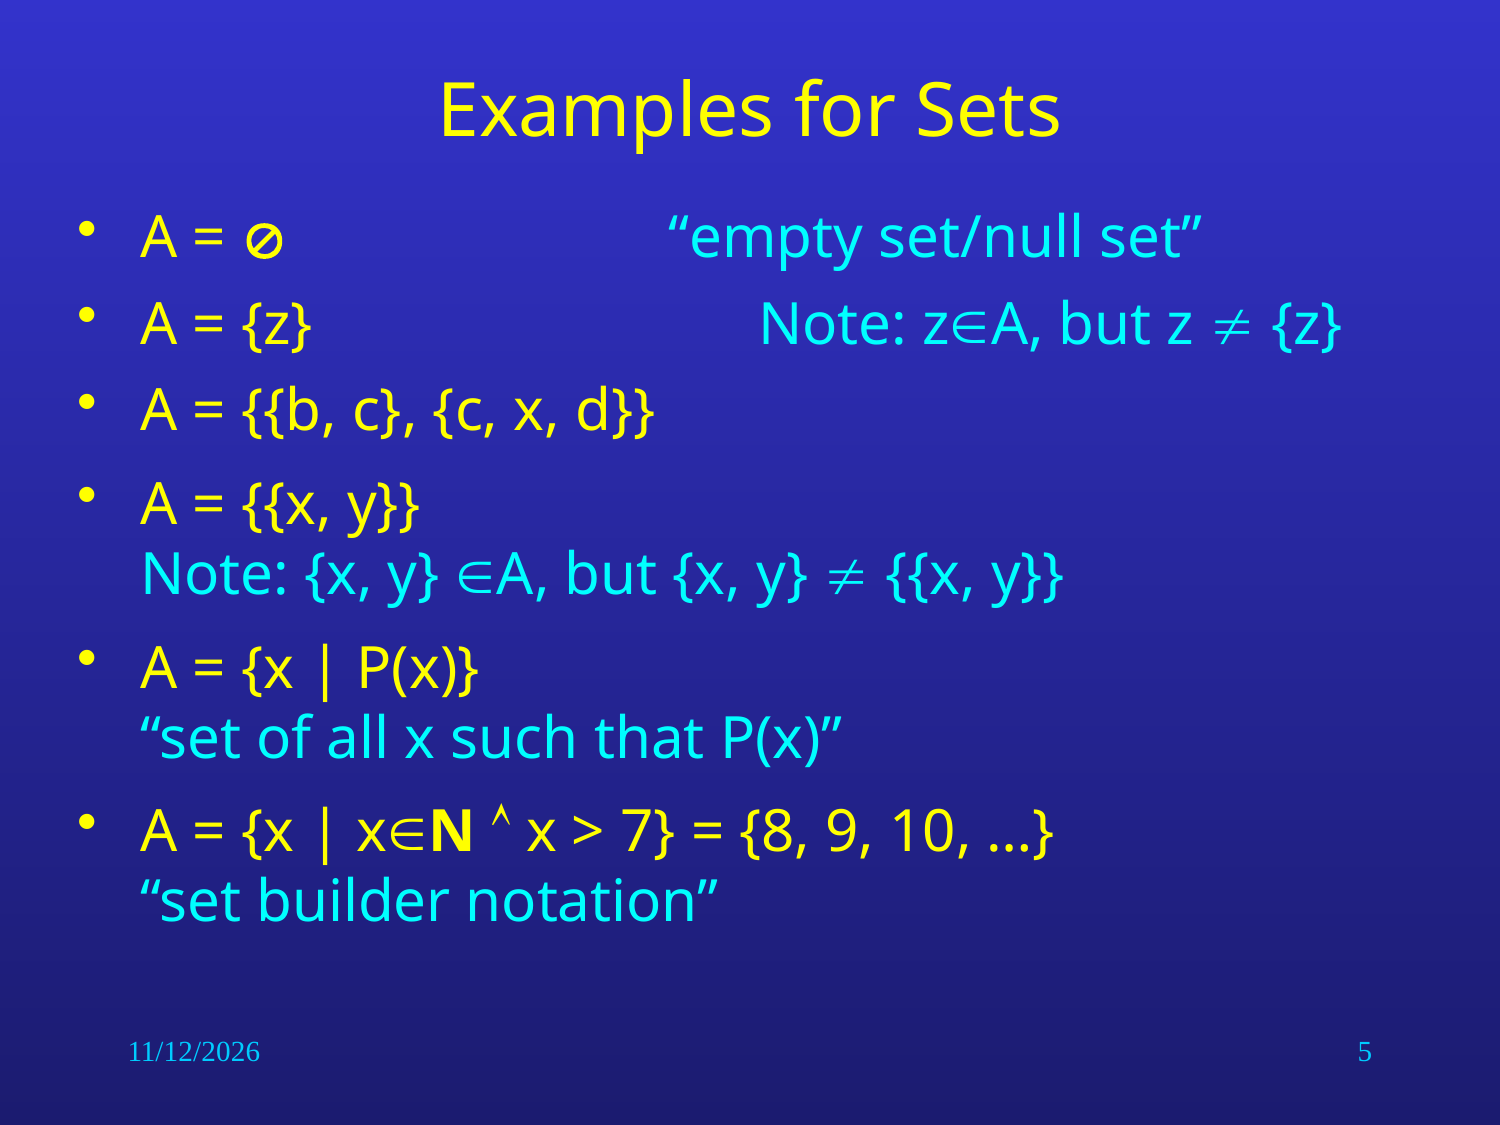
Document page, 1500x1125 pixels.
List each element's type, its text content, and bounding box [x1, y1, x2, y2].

list A =  “empty set/null set” A = {z} Note: zA, but z  {z} A = {{b, c}, {c, x, d}} A = {{x, y}} Note: {x, y} A, but {x, y}  {{x, y}} A = {x | P(x)} “set of all x such that P(x)” A = {x | xN  x > 7} = {8, 9, 10, …} “set builder notation” [62, 200, 1413, 975]
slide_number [112, 1025, 425, 1100]
title Examples for Sets [112, 24, 1388, 188]
slide_number 5 [1074, 1025, 1388, 1100]
